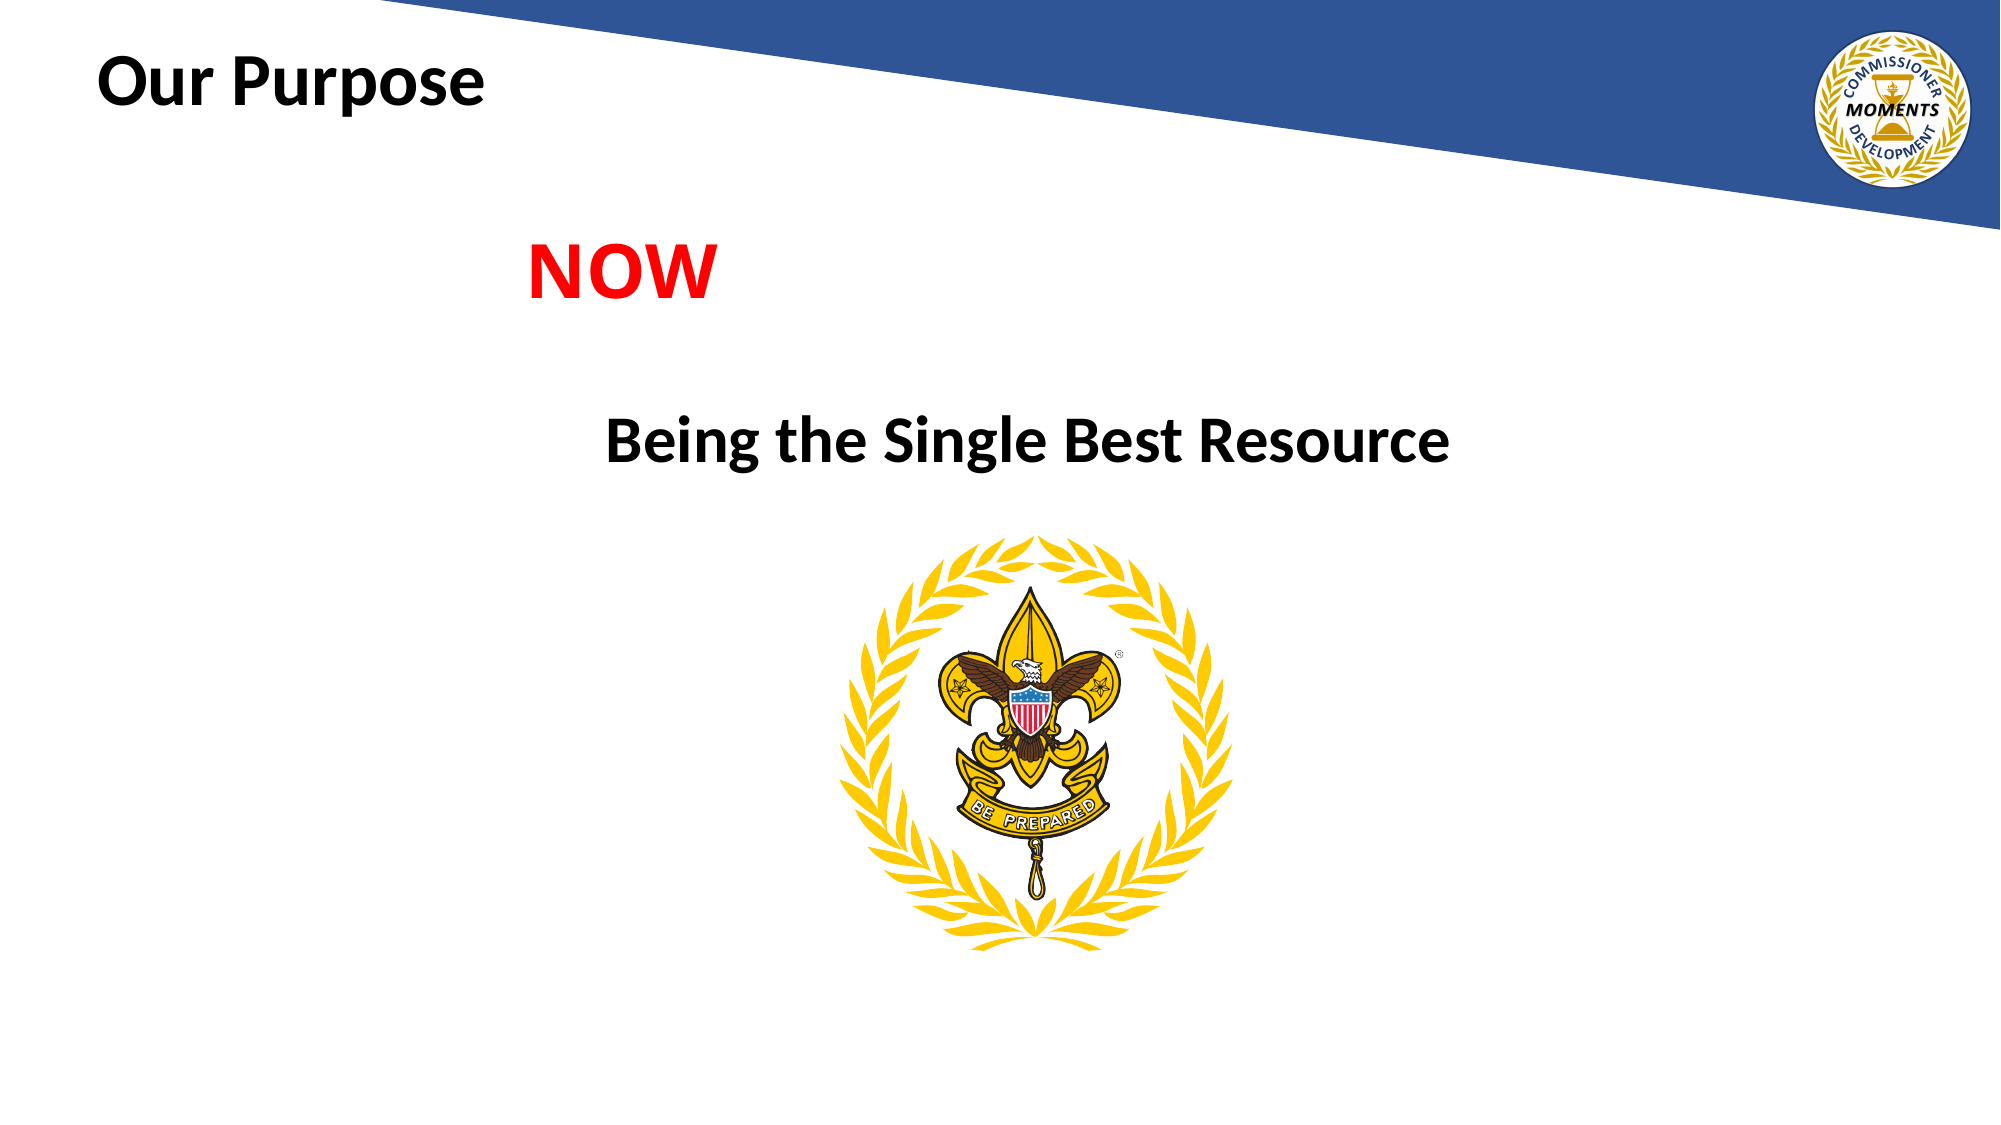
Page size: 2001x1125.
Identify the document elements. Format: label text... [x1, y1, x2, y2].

text_box Being the Single Best Resource [469, 388, 1588, 484]
picture [839, 535, 1233, 951]
text_box NOW [244, 215, 1000, 321]
text_box Our Purpose [82, 23, 534, 129]
picture [1813, 30, 1972, 189]
